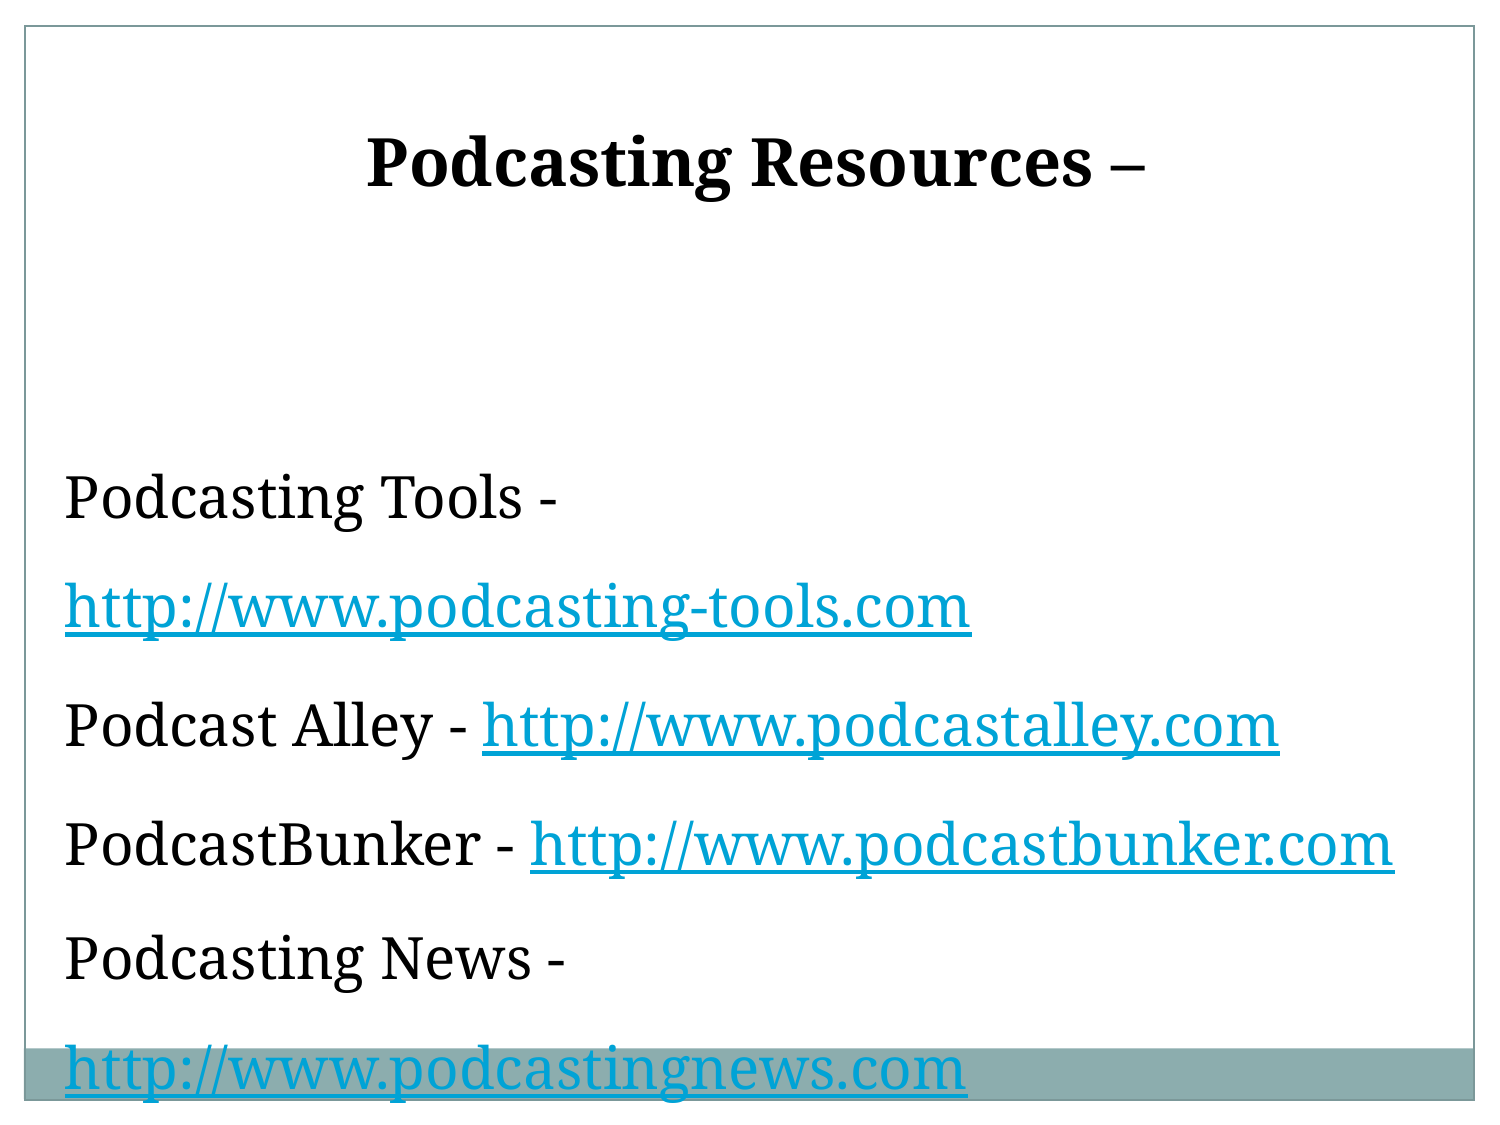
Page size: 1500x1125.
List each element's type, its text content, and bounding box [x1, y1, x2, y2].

text_box Podcasting Resources – Podcasting Tools - http://www.podcasting-tools.com Podcast Alley - http://www.podcastalley.com PodcastBunker - http://www.podcastbunker.com Podcasting News - http://www.podcastingnews.com [49, 112, 1463, 1118]
